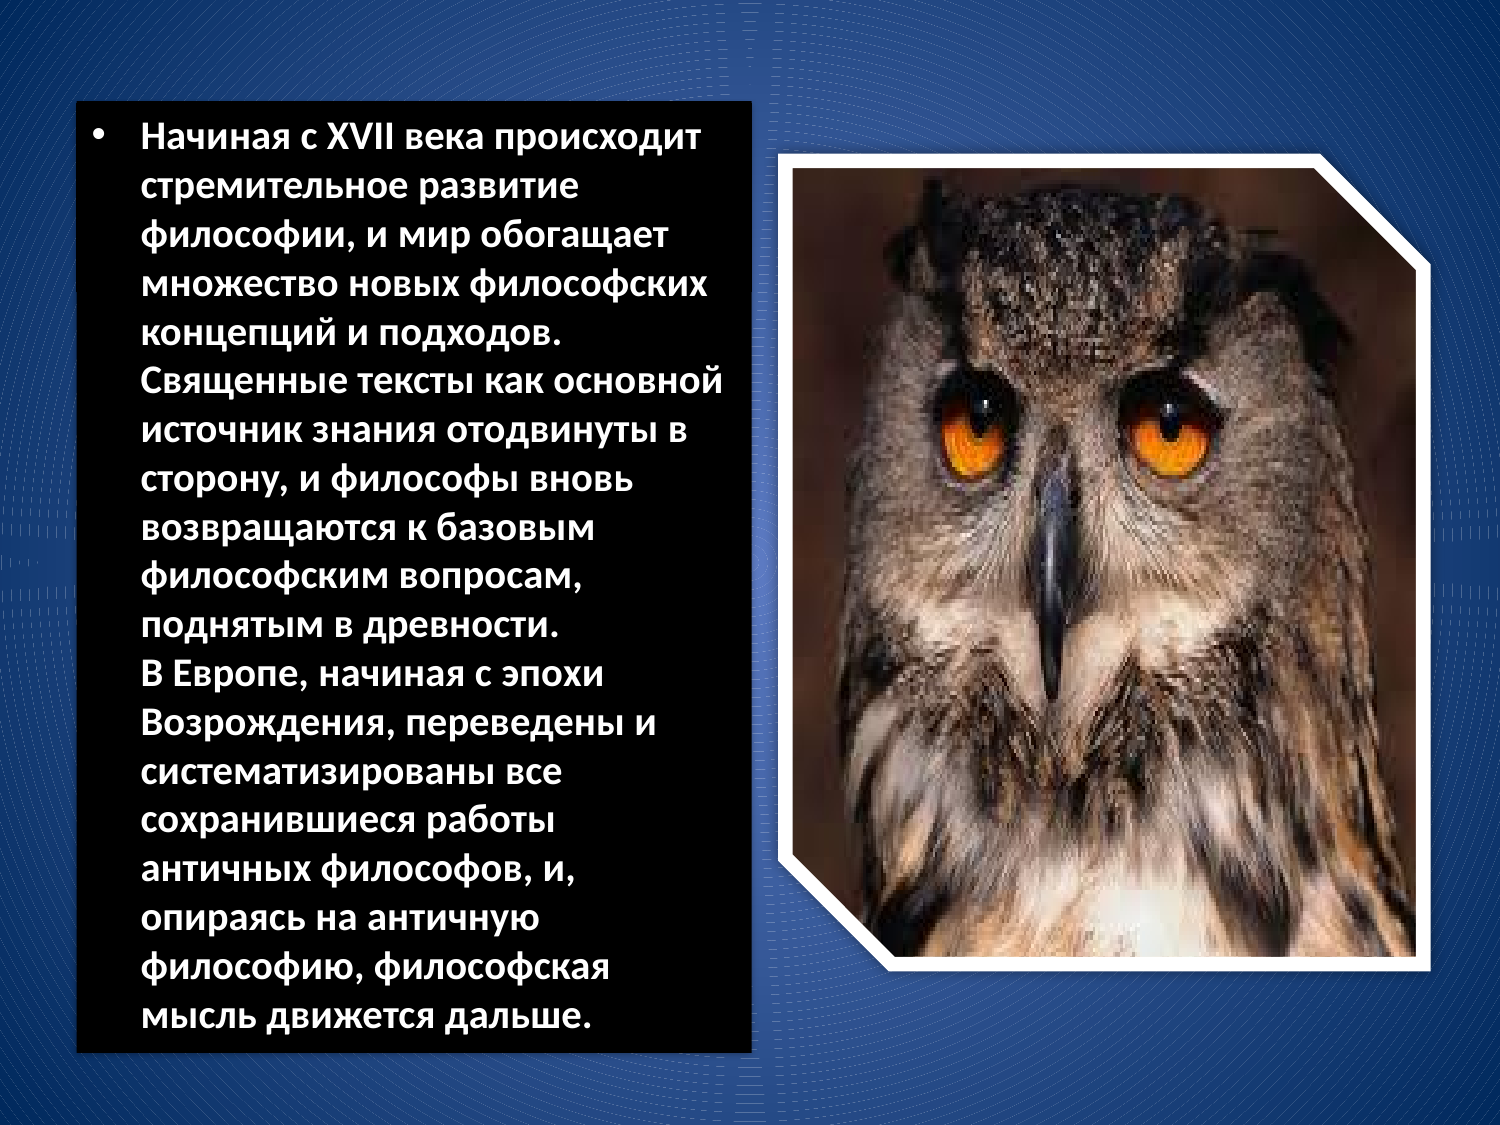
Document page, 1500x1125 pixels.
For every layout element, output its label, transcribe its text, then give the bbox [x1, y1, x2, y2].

picture [785, 160, 1424, 965]
list Начиная с XVII века происходит стремительное развитие философии, и мир обогащает множество новых философских концепций и подходов. Священные тексты как основной источник знания отодвинуты в сторону, и философы вновь возвращаются к базовым философским вопросам, поднятым в древности. В Европе, начиная с эпохи Возрождения, переведены и систематизированы все сохранившиеся работы античных философов, и, опираясь на античную философию, философская мысль движется дальше. [76, 101, 752, 1053]
